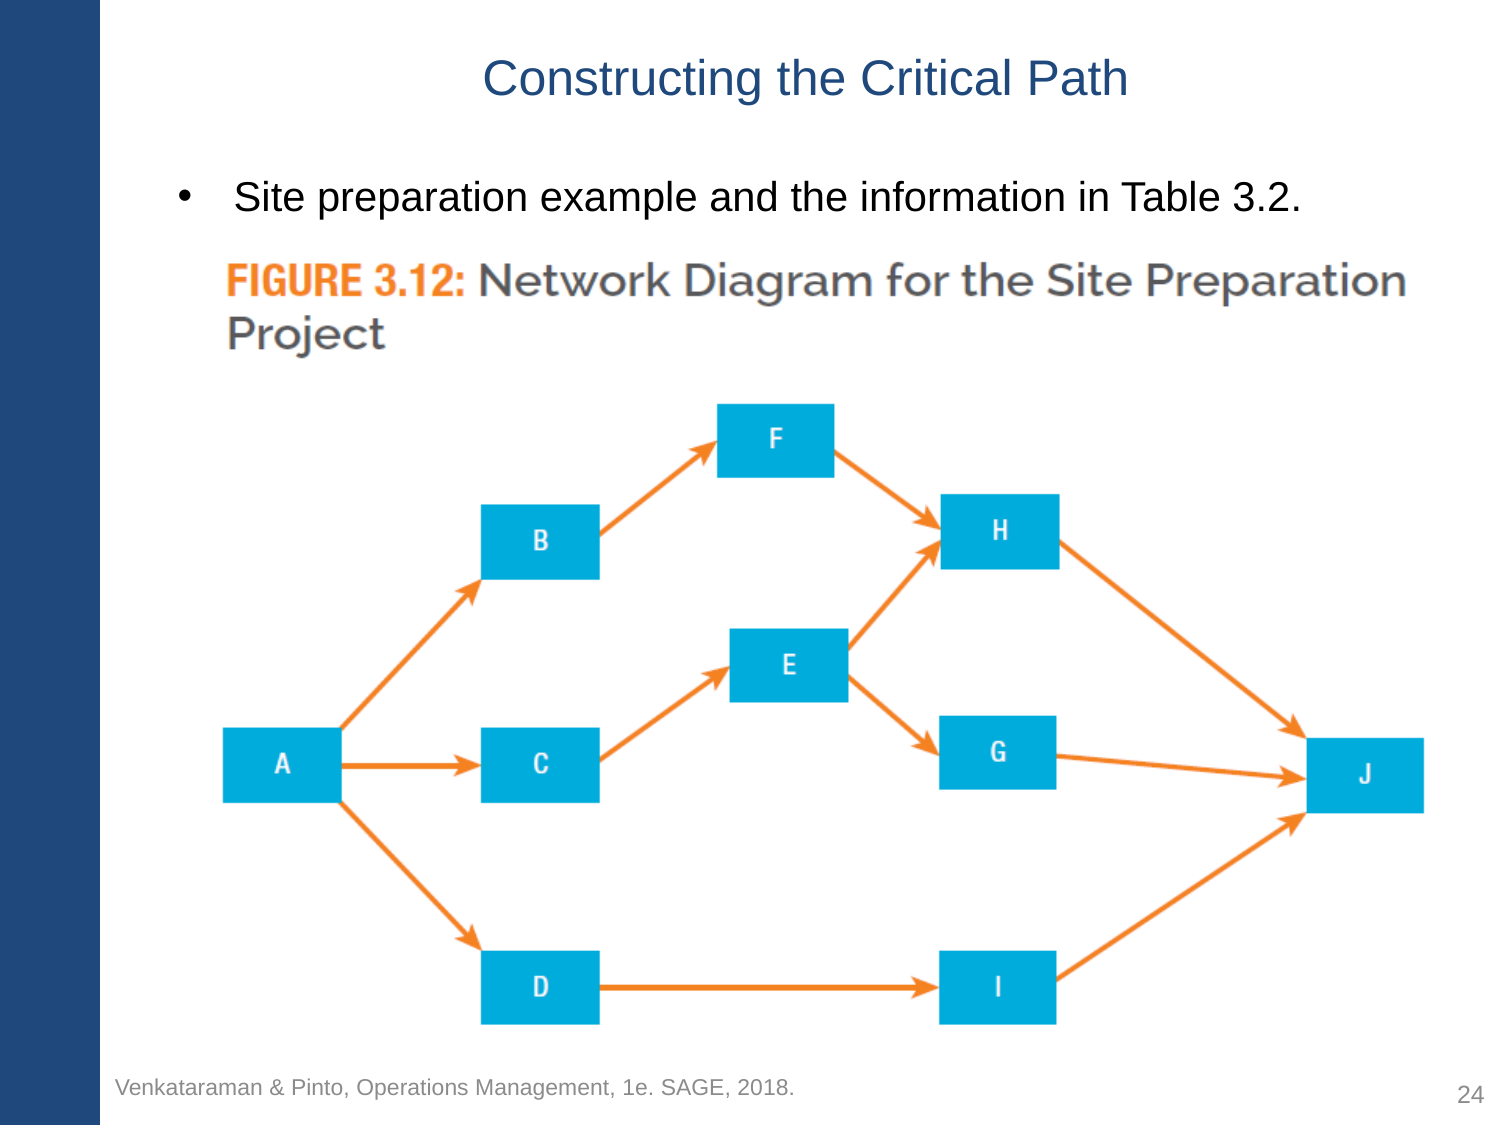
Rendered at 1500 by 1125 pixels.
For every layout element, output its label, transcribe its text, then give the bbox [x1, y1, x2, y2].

list Site preparation example and the information in Table 3.2. [162, 162, 1425, 375]
footer Venkataraman & Pinto, Operations Management, 1e. SAGE, 2018. [99, 1065, 1250, 1125]
title Constructing the Critical Path [174, 0, 1438, 150]
slide_number 24 [1425, 1064, 1500, 1124]
picture [205, 249, 1443, 1051]
